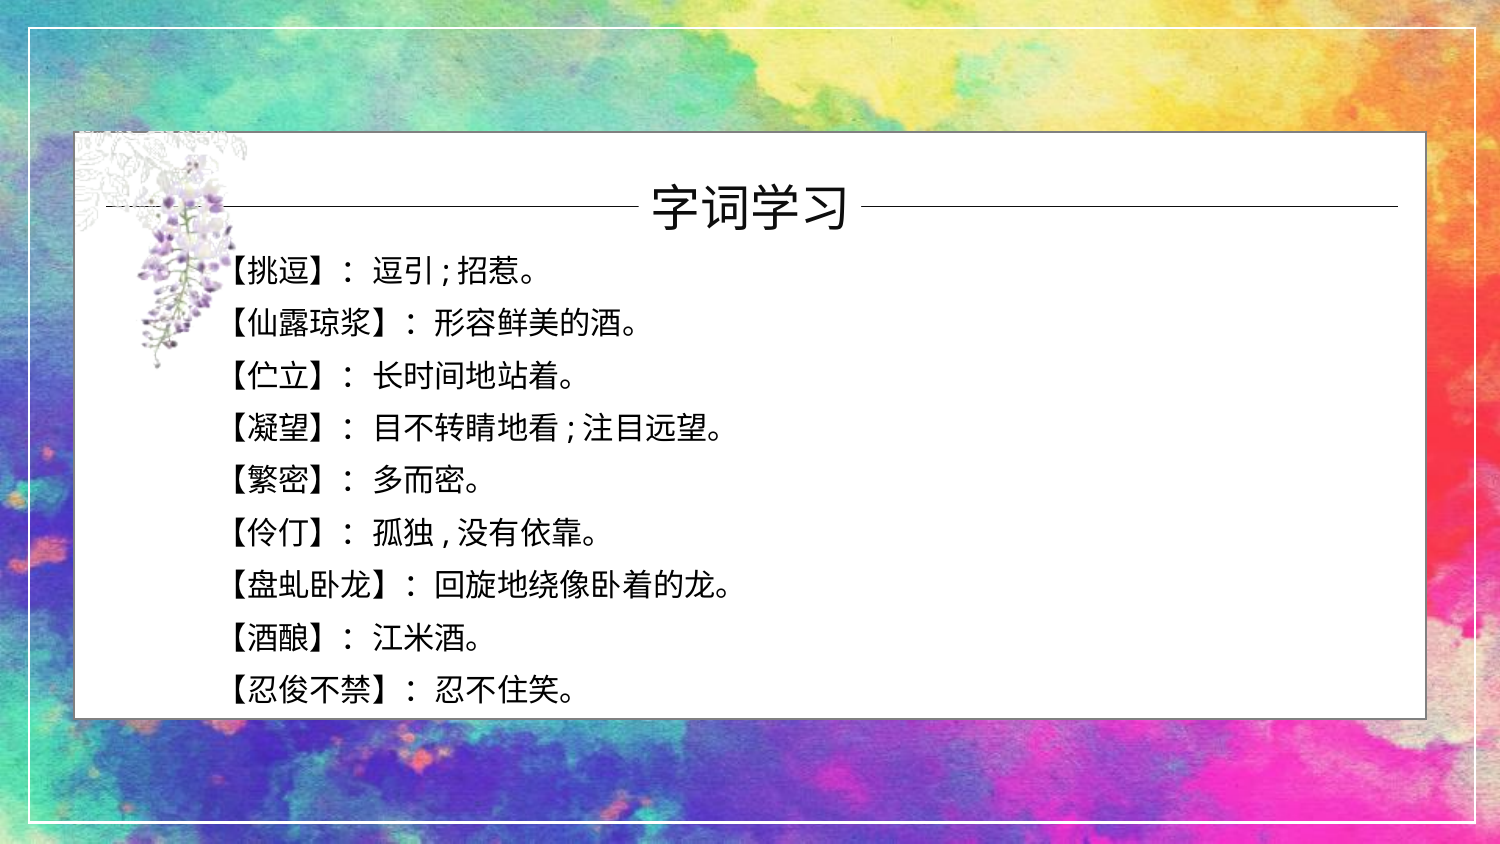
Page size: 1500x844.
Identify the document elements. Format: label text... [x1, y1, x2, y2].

text_box 字词学习 [638, 207, 862, 230]
picture [0, 0, 1500, 844]
text_box 【挑逗】：逗引;招惹。 【仙露琼浆】：形容鲜美的酒。 【伫立】：长时间地站着。 【凝望】：目不转睛地看;注目远望。 【繁密】：多而密。 【伶仃】：孤独,没有依靠。 【盘虬卧龙】：回旋地绕像卧着的龙。 【酒酿】：江米酒。 【忍俊不禁】：忍不住笑。 [204, 230, 1375, 714]
text_box [28, 27, 1476, 824]
text_box 字词学习 [638, 171, 862, 206]
